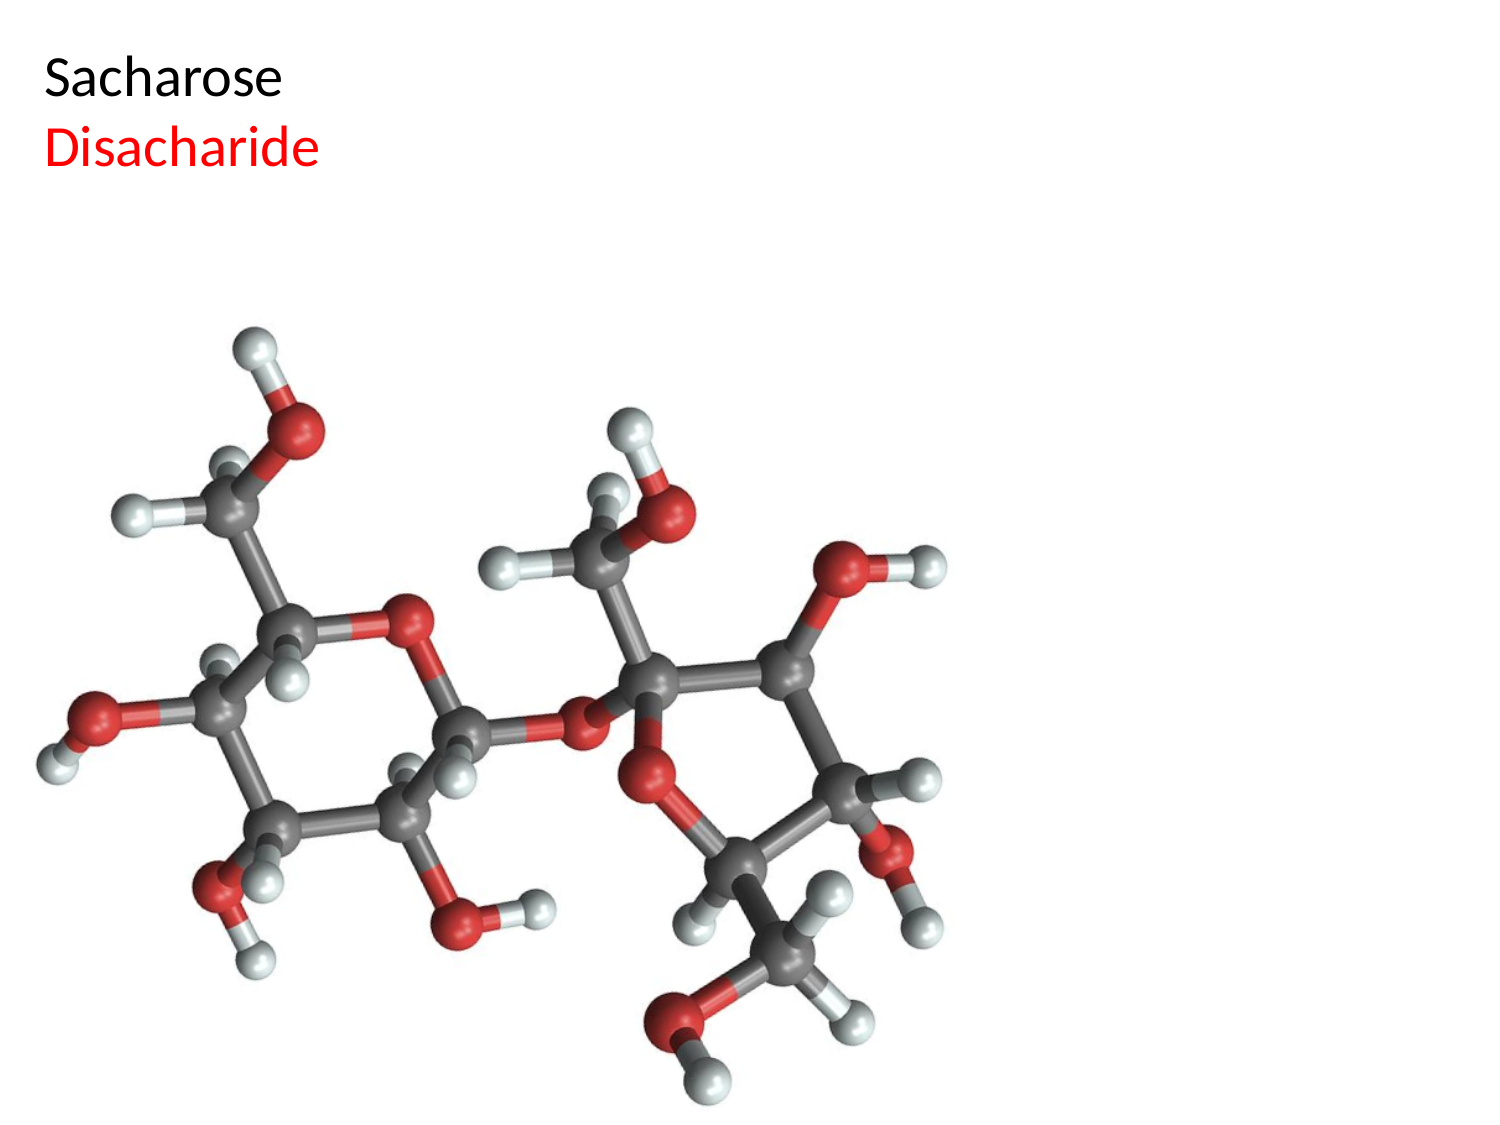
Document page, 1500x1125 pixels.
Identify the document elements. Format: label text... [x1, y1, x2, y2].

picture [0, 92, 1123, 1125]
text_box Sacharose Disacharide [29, 30, 467, 186]
